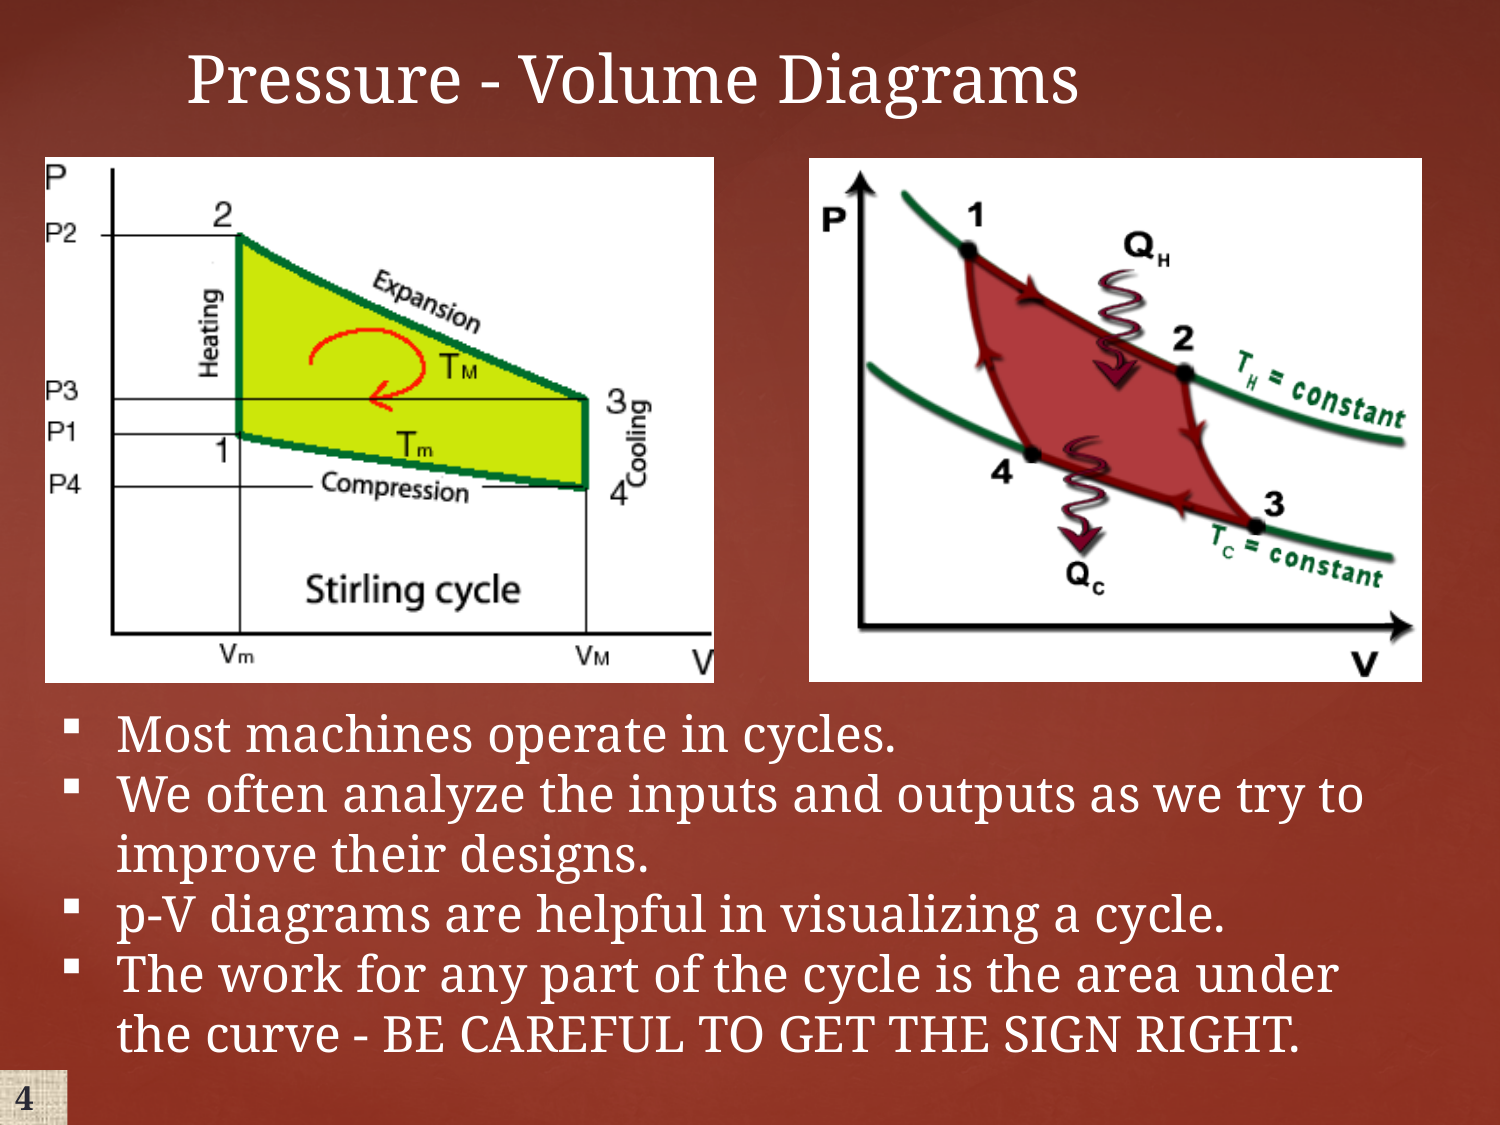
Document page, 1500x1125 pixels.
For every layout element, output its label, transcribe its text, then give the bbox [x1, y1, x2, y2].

text_box 4 [0, 1070, 68, 1125]
picture [44, 156, 715, 683]
text_box Most machines operate in cycles. We often analyze the inputs and outputs as we try to improve their designs. p-V diagrams are helpful in visualizing a cycle. The work for any part of the cycle is the area under the curve - BE CAREFUL TO GET THE SIGN RIGHT. [45, 711, 1433, 1070]
picture [808, 156, 1423, 683]
text_box Pressure - Volume Diagrams [142, 27, 1125, 125]
